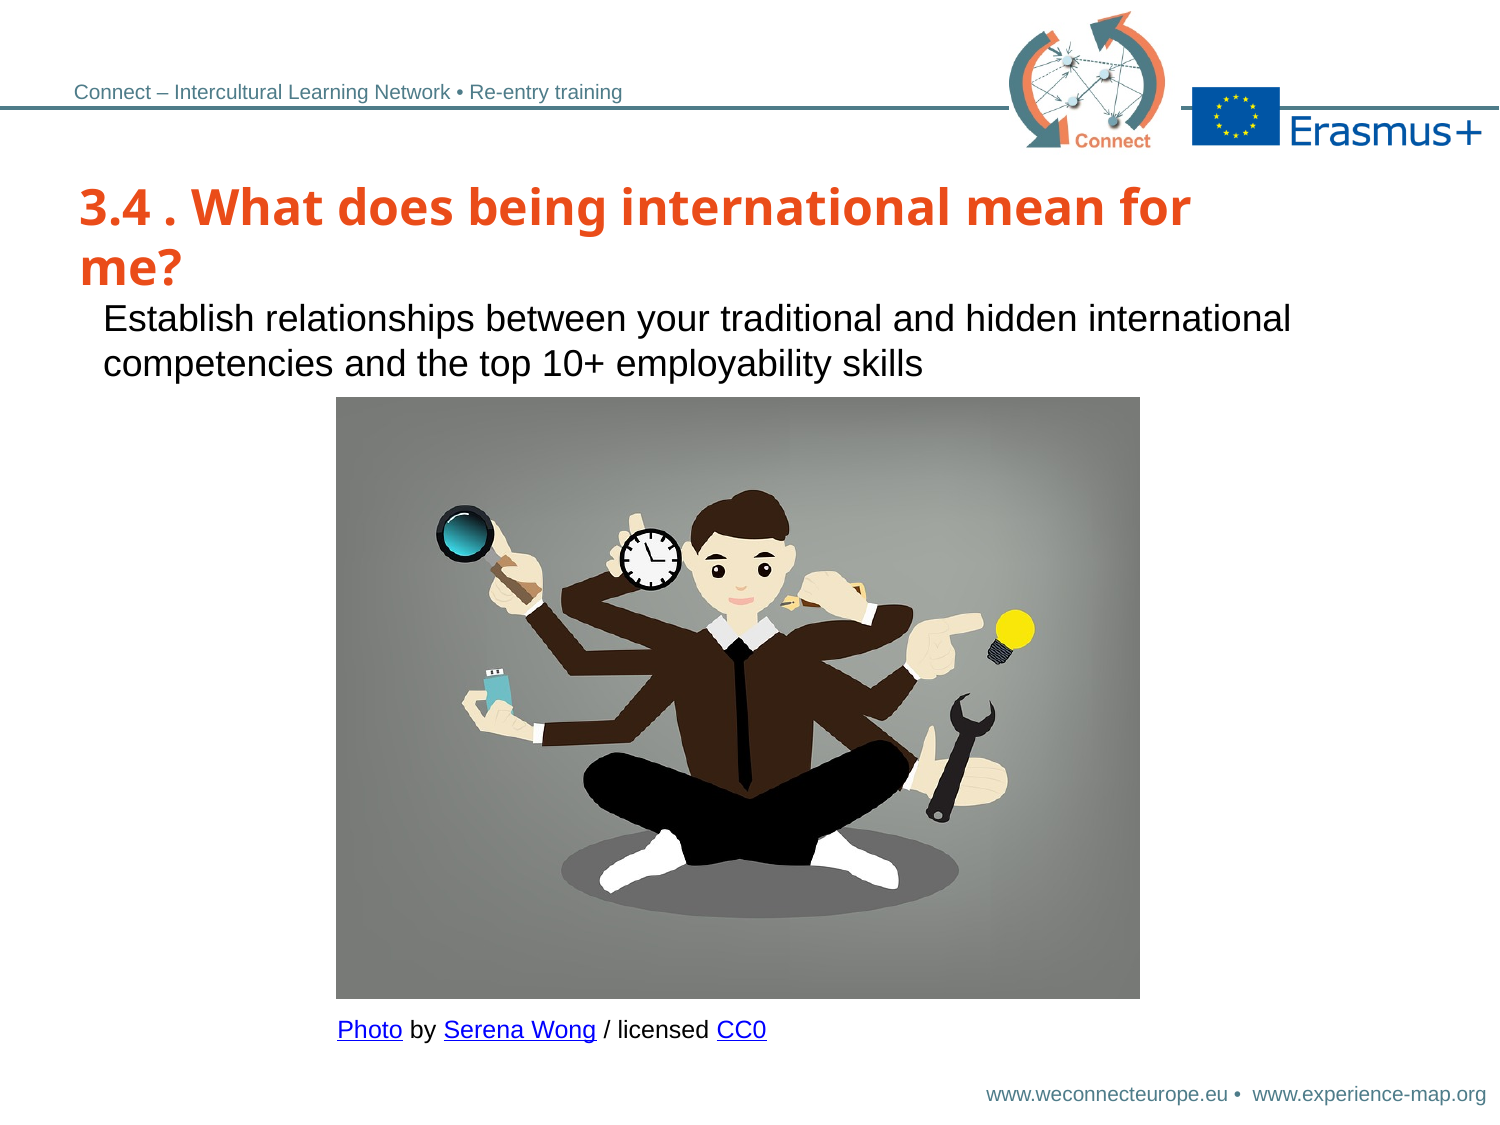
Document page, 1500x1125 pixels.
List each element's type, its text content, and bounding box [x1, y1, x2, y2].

text_box Photo by Serena Wong / licensed CC0 [322, 1005, 1093, 1051]
picture [336, 396, 1140, 999]
picture [1009, 11, 1498, 162]
text_box Establish relationships between your traditional and hidden international competencies and the top 10+ employability skills [88, 287, 1388, 392]
text_box 3.4 . What does being international mean for me? [64, 167, 1317, 303]
